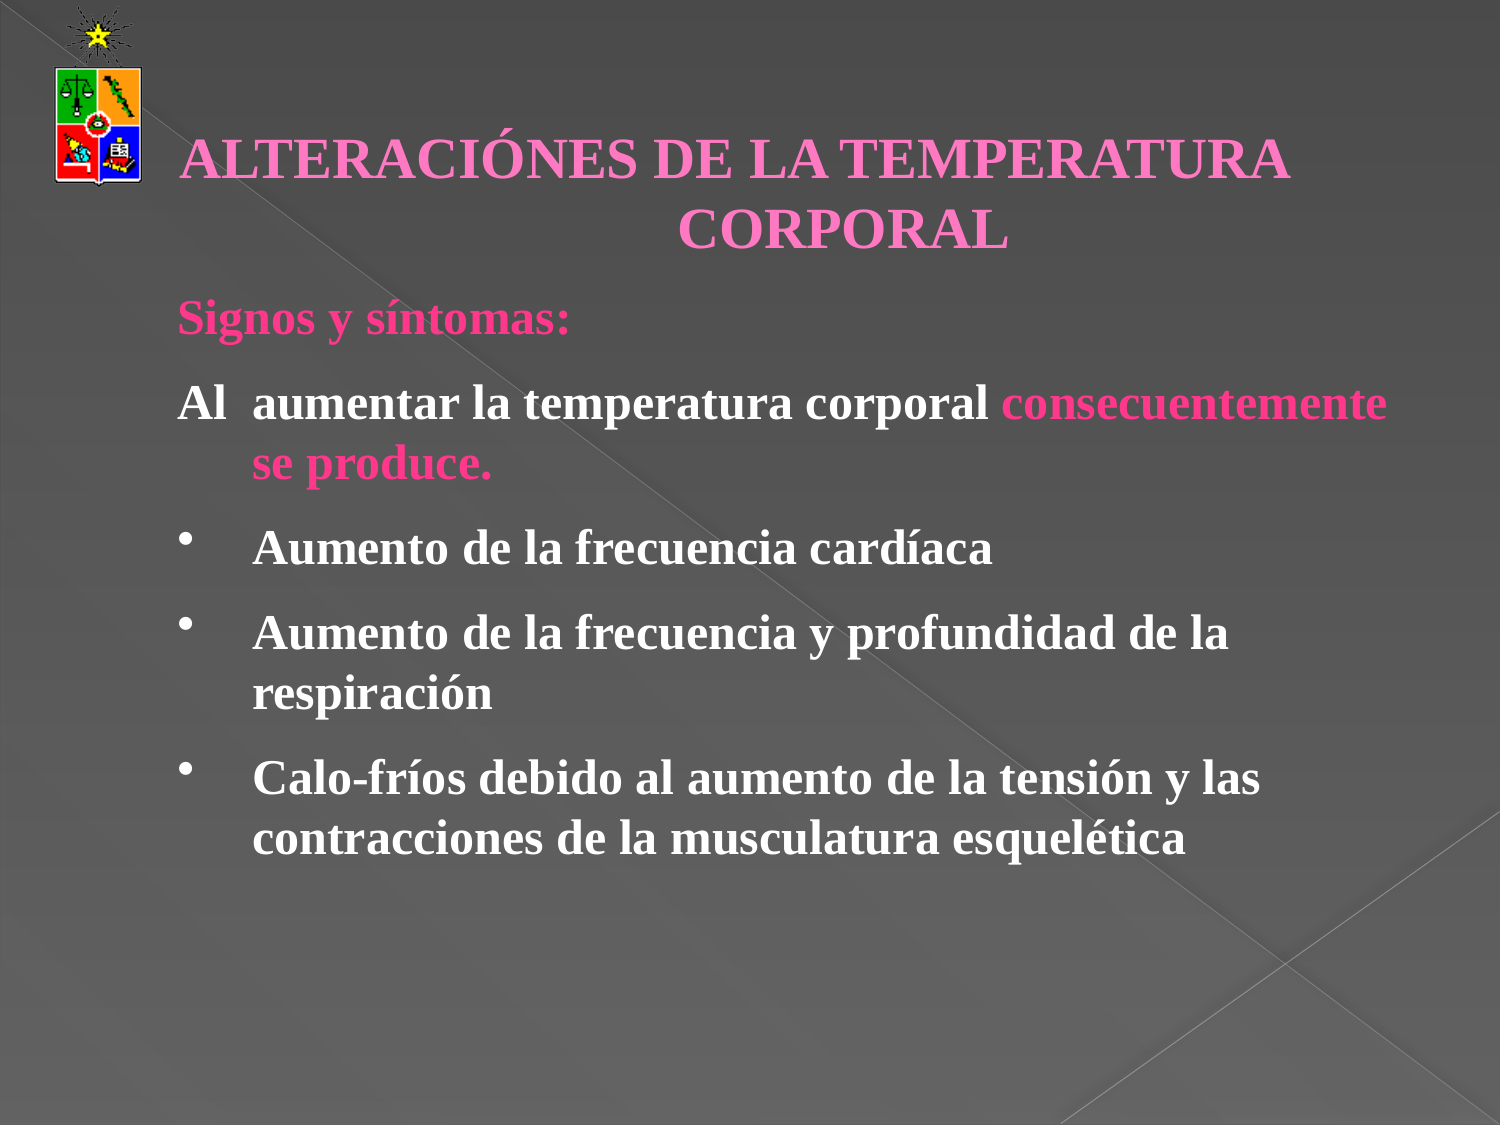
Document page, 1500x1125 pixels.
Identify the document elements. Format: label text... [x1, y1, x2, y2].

picture [37, 0, 160, 193]
text_box ALTERACIÓNES DE LA TEMPERATURA CORPORAL Signos y síntomas: Al aumentar la temperatura corporal consecuentemente se produce. Aumento de la frecuencia cardíaca Aumento de la frecuencia y profundidad de la respiración Calo-fríos debido al aumento de la tensión y las contracciones de la musculatura esquelética [162, 112, 1450, 1113]
